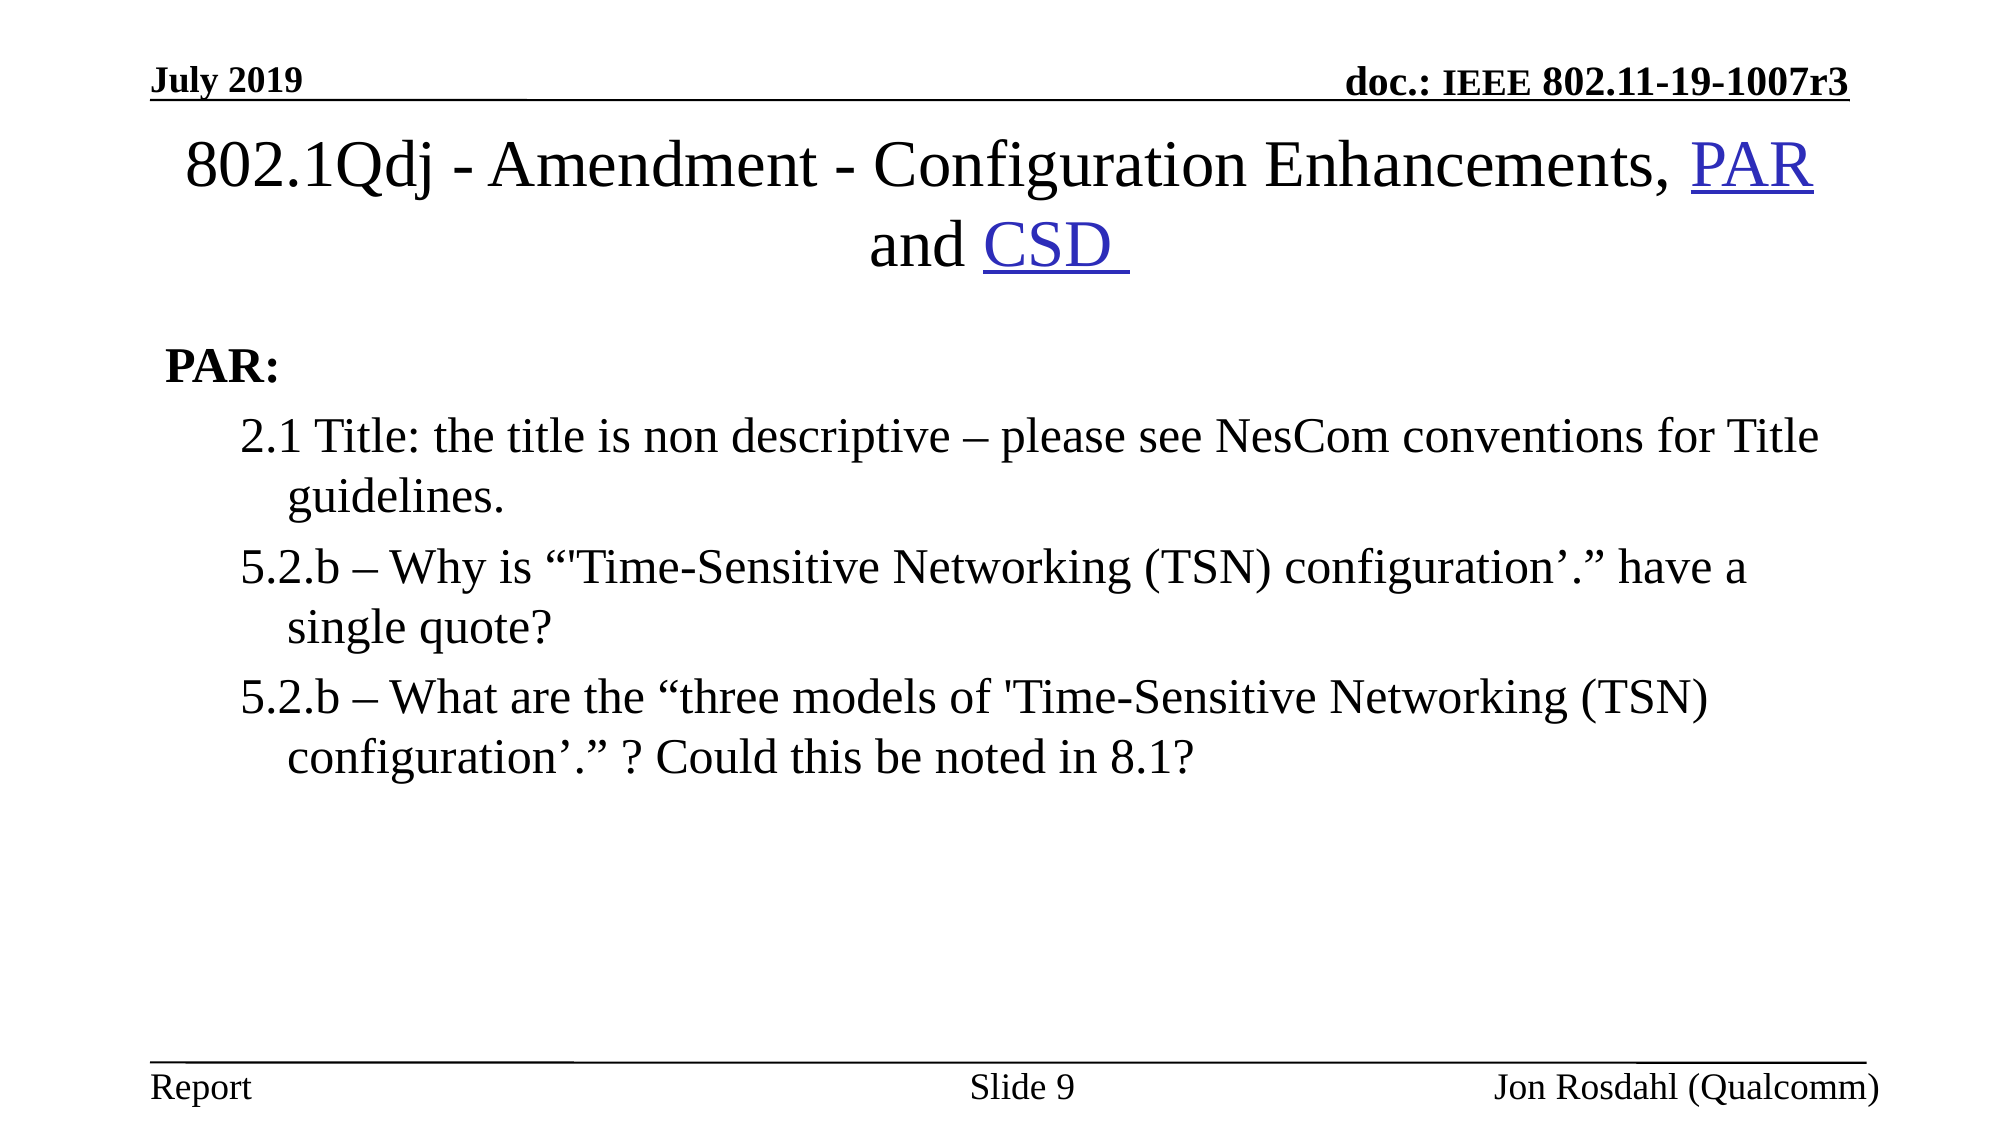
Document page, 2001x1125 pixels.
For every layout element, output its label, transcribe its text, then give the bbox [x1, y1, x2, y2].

list PAR: 2.1 Title: the title is non descriptive – please see NesCom conventions for Title guidelines. 5.2.b – Why is “'Time-Sensitive Networking (TSN) configuration’.” have a single quote? 5.2.b – What are the “three models of 'Time-Sensitive Networking (TSN) configuration’.” ? Could this be noted in 8.1? [149, 324, 1850, 1000]
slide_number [149, 49, 431, 100]
footer Jon Rosdahl (Qualcomm) [1436, 1061, 1881, 1108]
slide_number Slide 9 [950, 1061, 1095, 1125]
title 802.1Qdj - Amendment - Configuration Enhancements, PAR and CSD [149, 112, 1850, 288]
